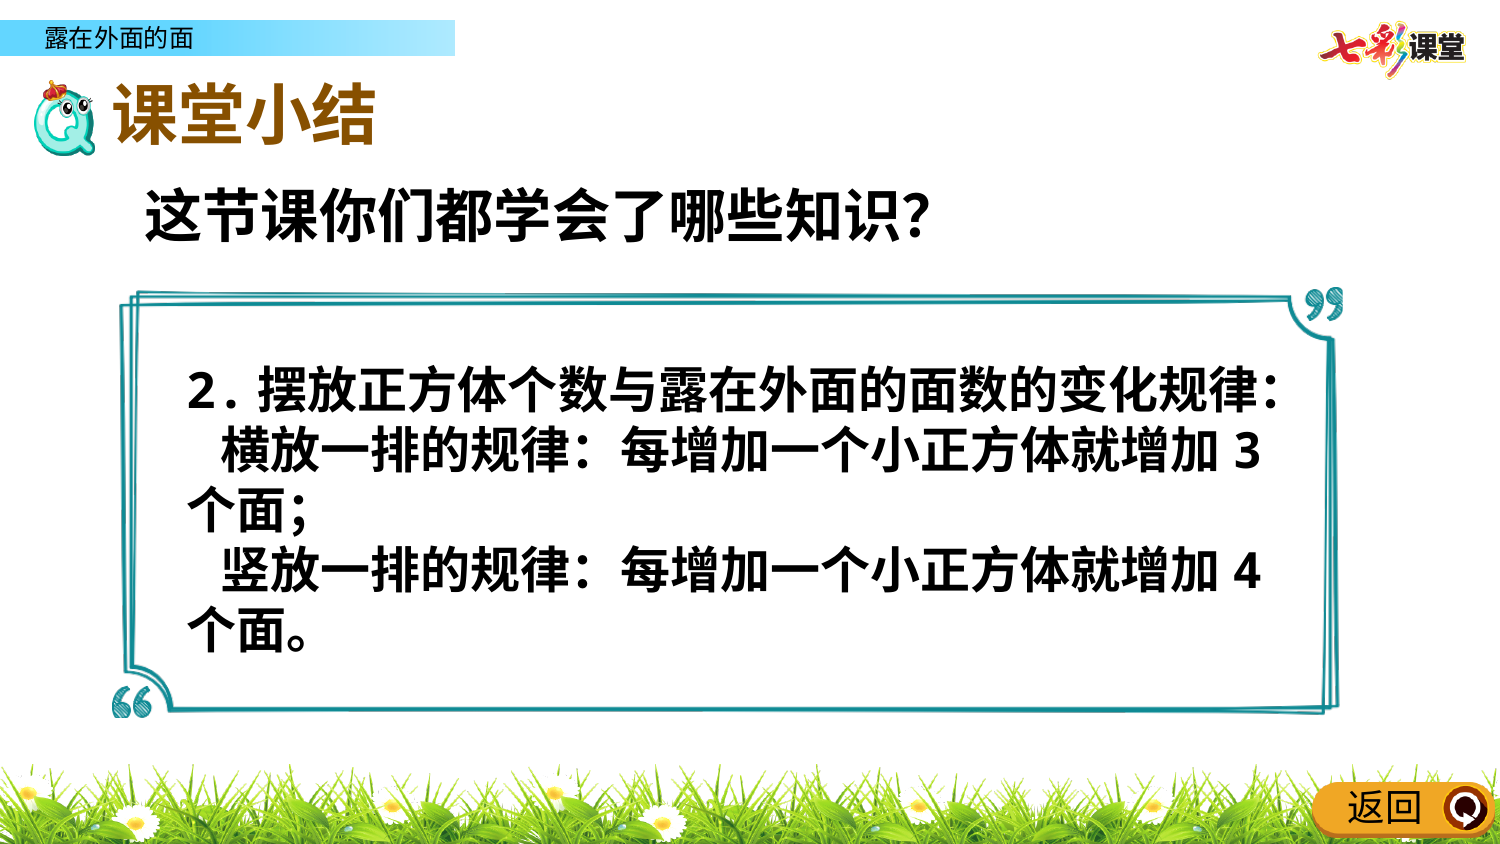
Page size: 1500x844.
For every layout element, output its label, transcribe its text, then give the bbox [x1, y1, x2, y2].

picture [0, 764, 1500, 844]
picture [1316, 20, 1468, 80]
text_box 这节课你们都学会了哪些知识？ [133, 173, 972, 255]
text_box 课堂小结 [100, 67, 404, 159]
picture [111, 287, 1343, 718]
picture [34, 80, 96, 156]
